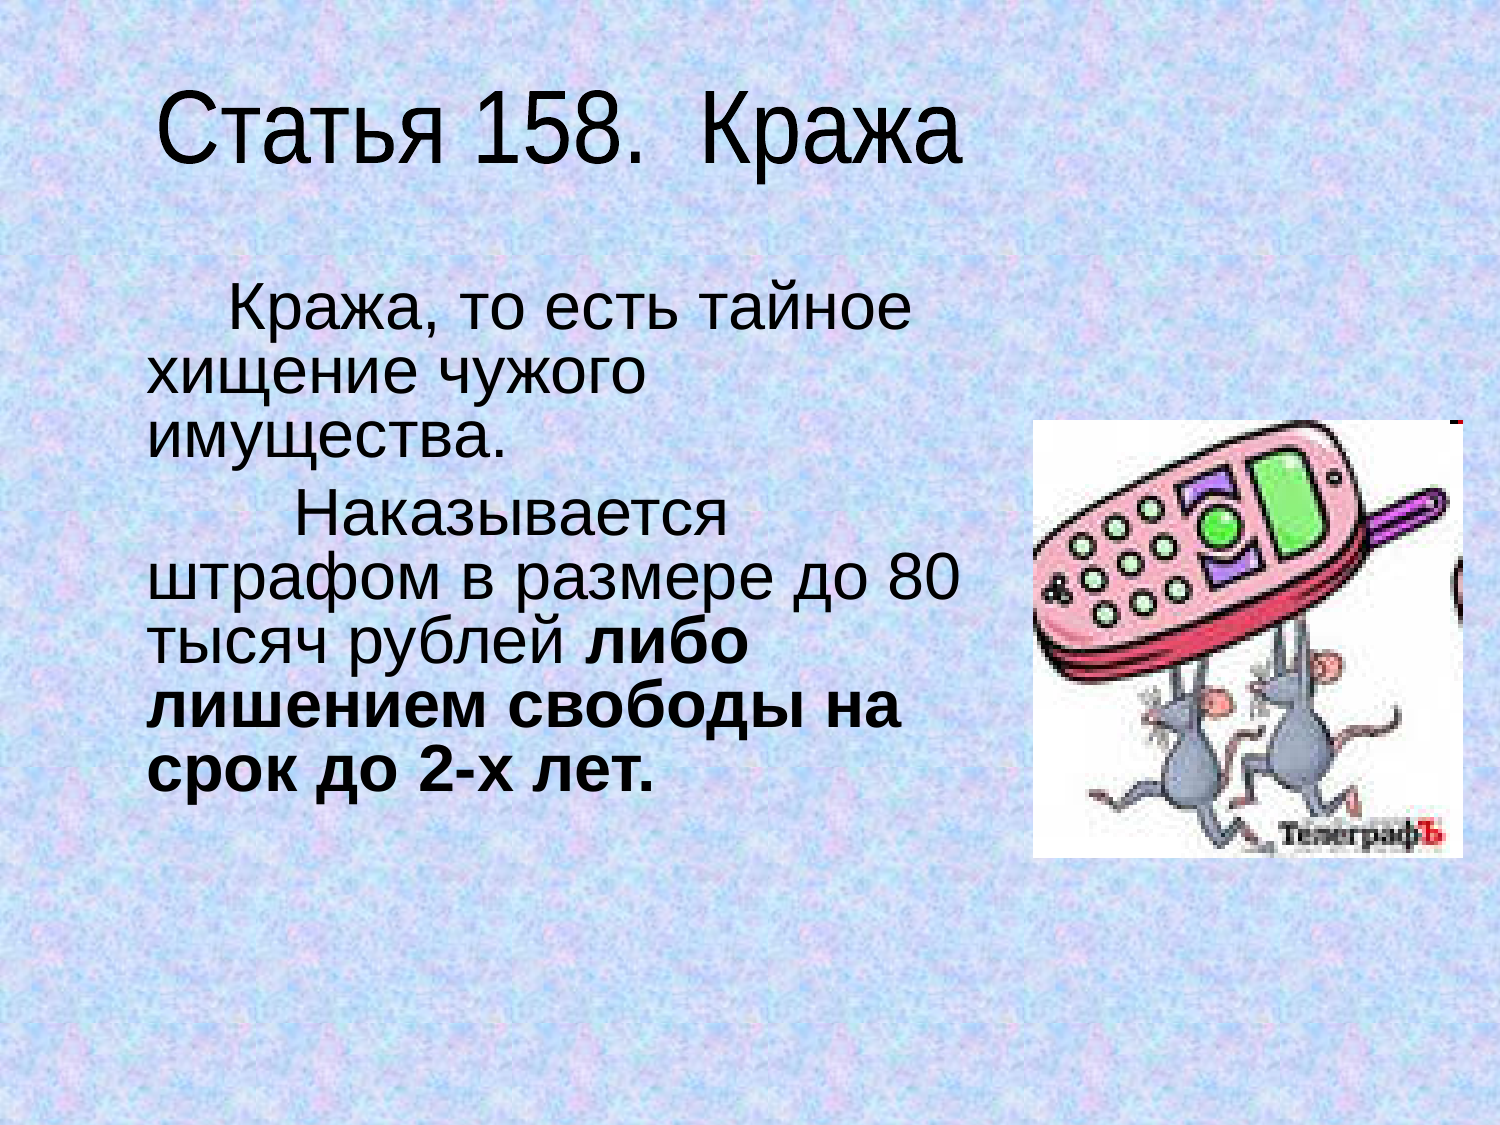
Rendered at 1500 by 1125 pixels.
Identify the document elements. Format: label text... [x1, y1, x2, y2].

picture [0, 0, 1500, 1125]
list Кража, то есть тайное хищение чужого имущества. Наказывается штрафом в размере до 80 тысяч рублей либо лишением свободы на срок до 2-х лет. [74, 207, 1022, 1006]
